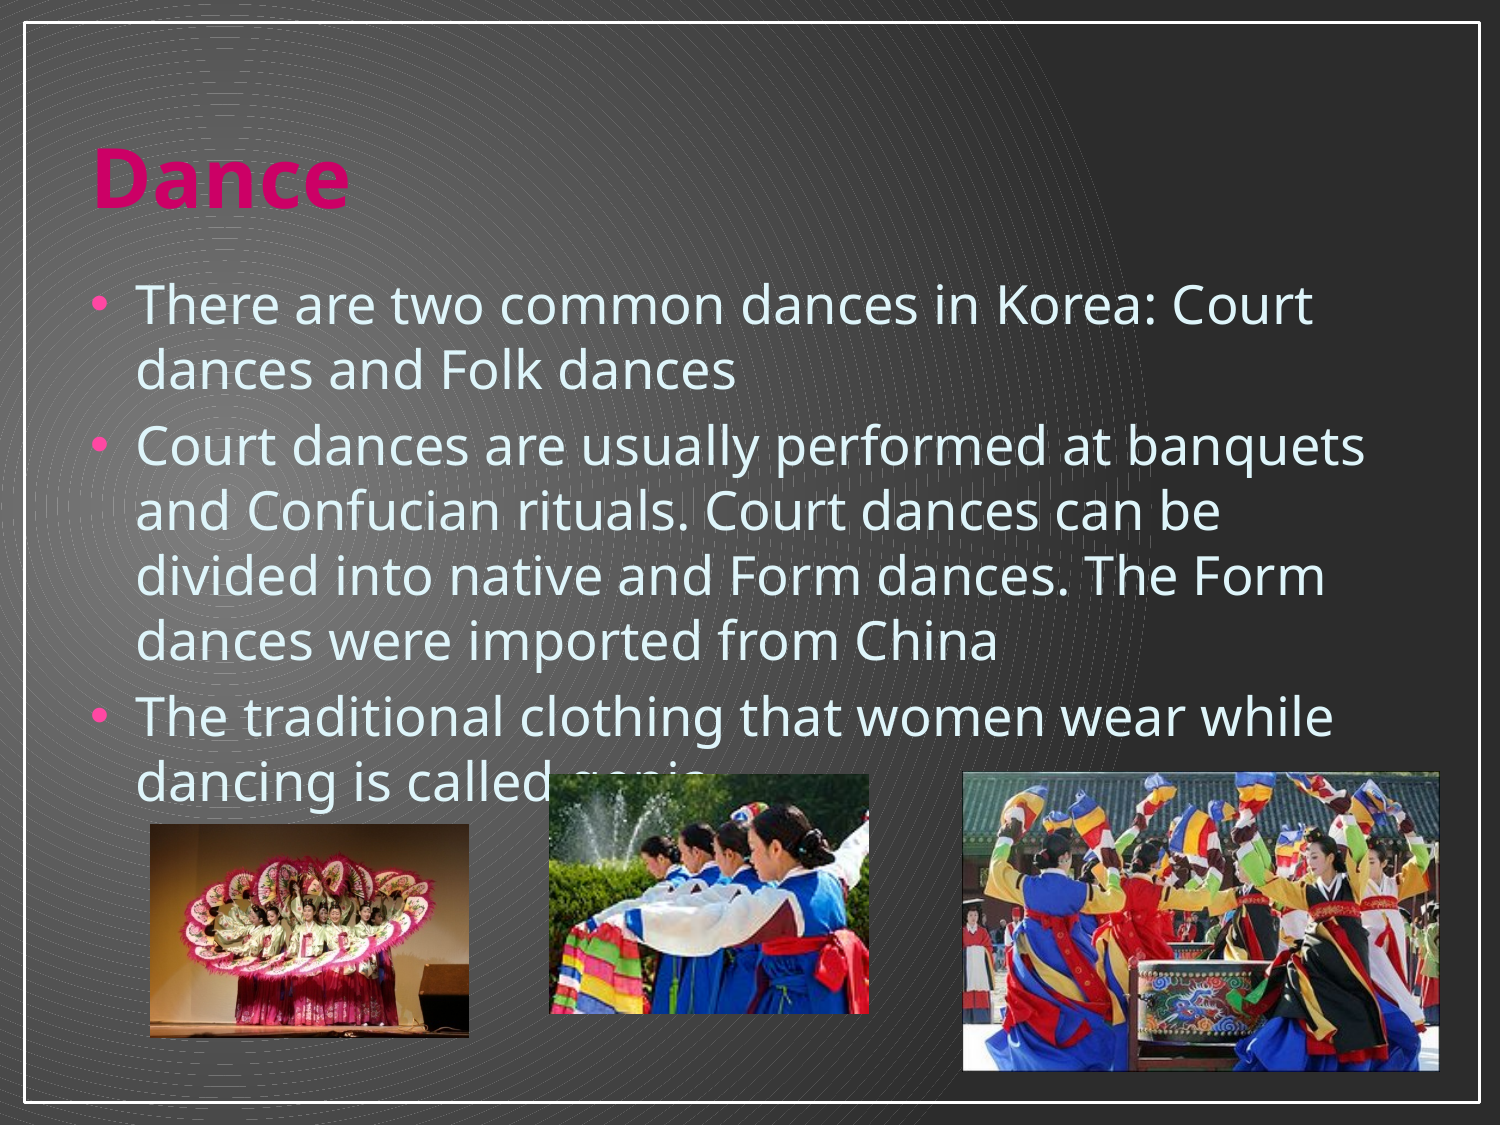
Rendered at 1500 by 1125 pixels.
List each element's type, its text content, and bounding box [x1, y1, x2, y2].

picture [549, 773, 869, 1014]
list There are two common dances in Korea: Court dances and Folk dances Court dances are usually performed at banquets and Confucian rituals. Court dances can be divided into native and Form dances. The Form dances were imported from China The traditional clothing that women wear while dancing is called genja [75, 262, 1425, 1005]
title Dance [75, 45, 1425, 233]
picture [149, 824, 469, 1038]
picture [962, 771, 1441, 1072]
